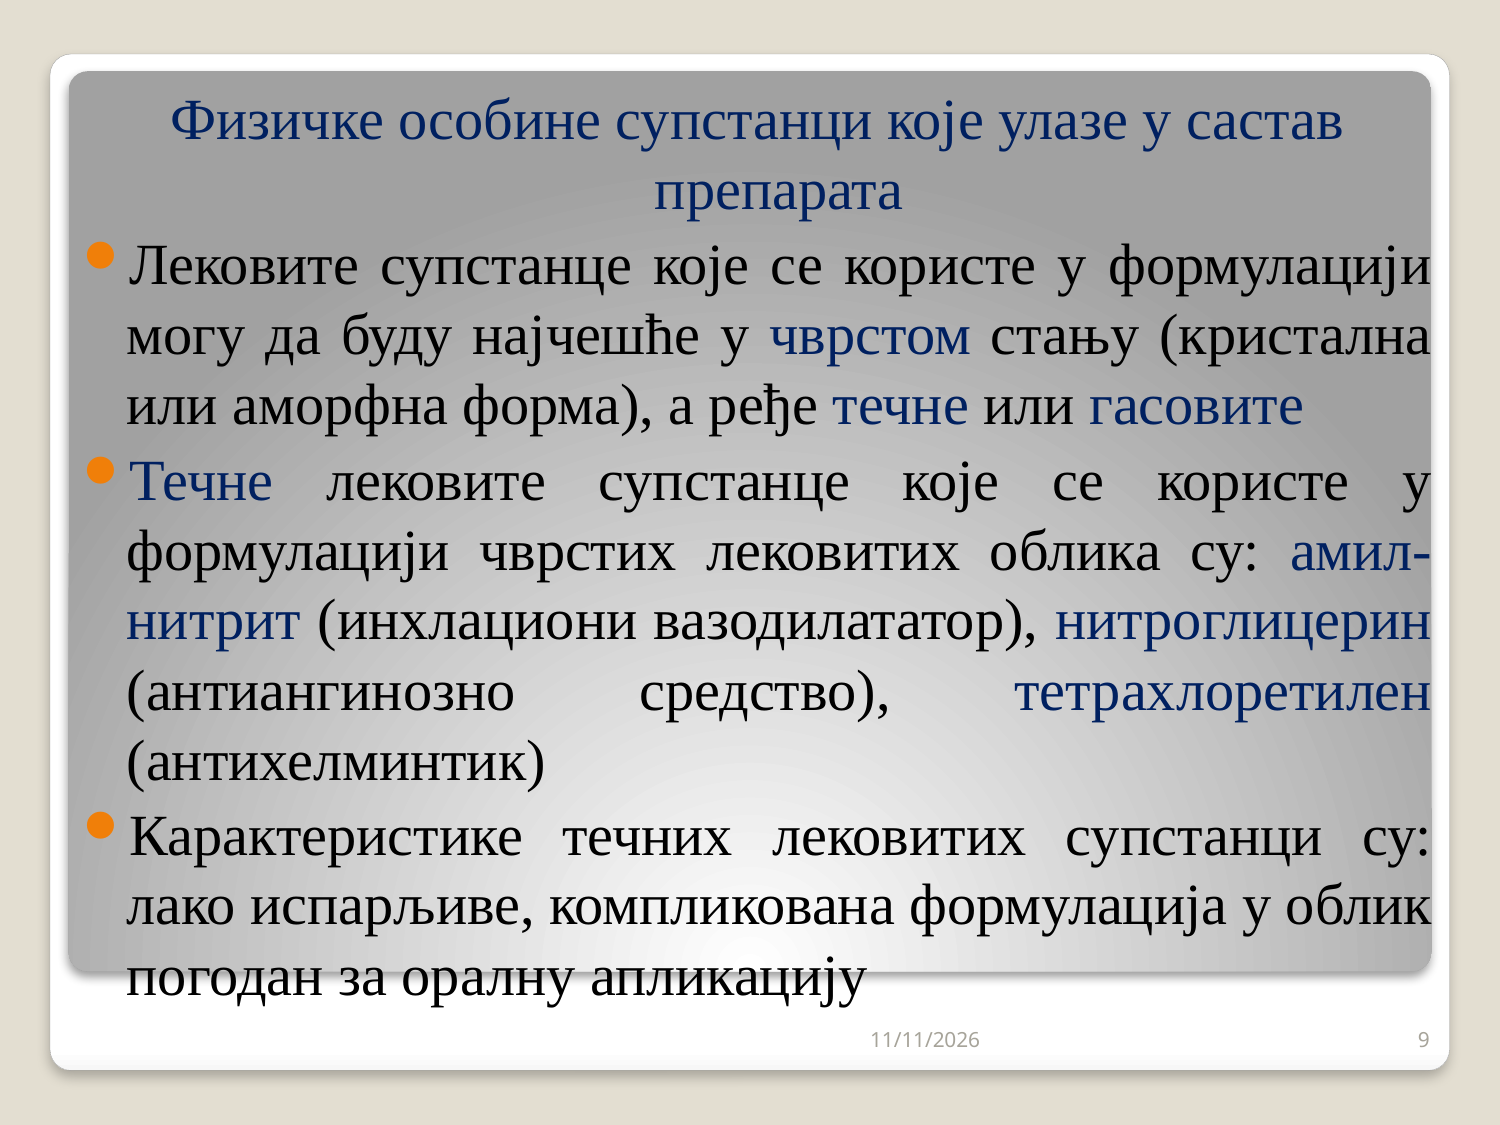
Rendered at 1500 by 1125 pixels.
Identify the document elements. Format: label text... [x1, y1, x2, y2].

slide_number 9 [1369, 1002, 1445, 1063]
list Физичке особине супстанци које улазе у састав препарата Лековите супстанце које се користе у формулацији могу да буду најчешће у чврстом стању (кристална или аморфна форма), а ређе течне или гасовите Течне лековите супстанце које се користе у формулацији чврстих лековитих облика су: амил-нитрит (инхлациони вазодилататор), нитроглицерин (антиангинозно средство), тетрахлоретилен (антихелминтик) Карактеристике течних лековитих супстанци су: лако испарљиве, компликована формулација у облик погодан за оралну апликацију [53, 66, 1447, 1071]
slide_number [619, 1002, 995, 1063]
